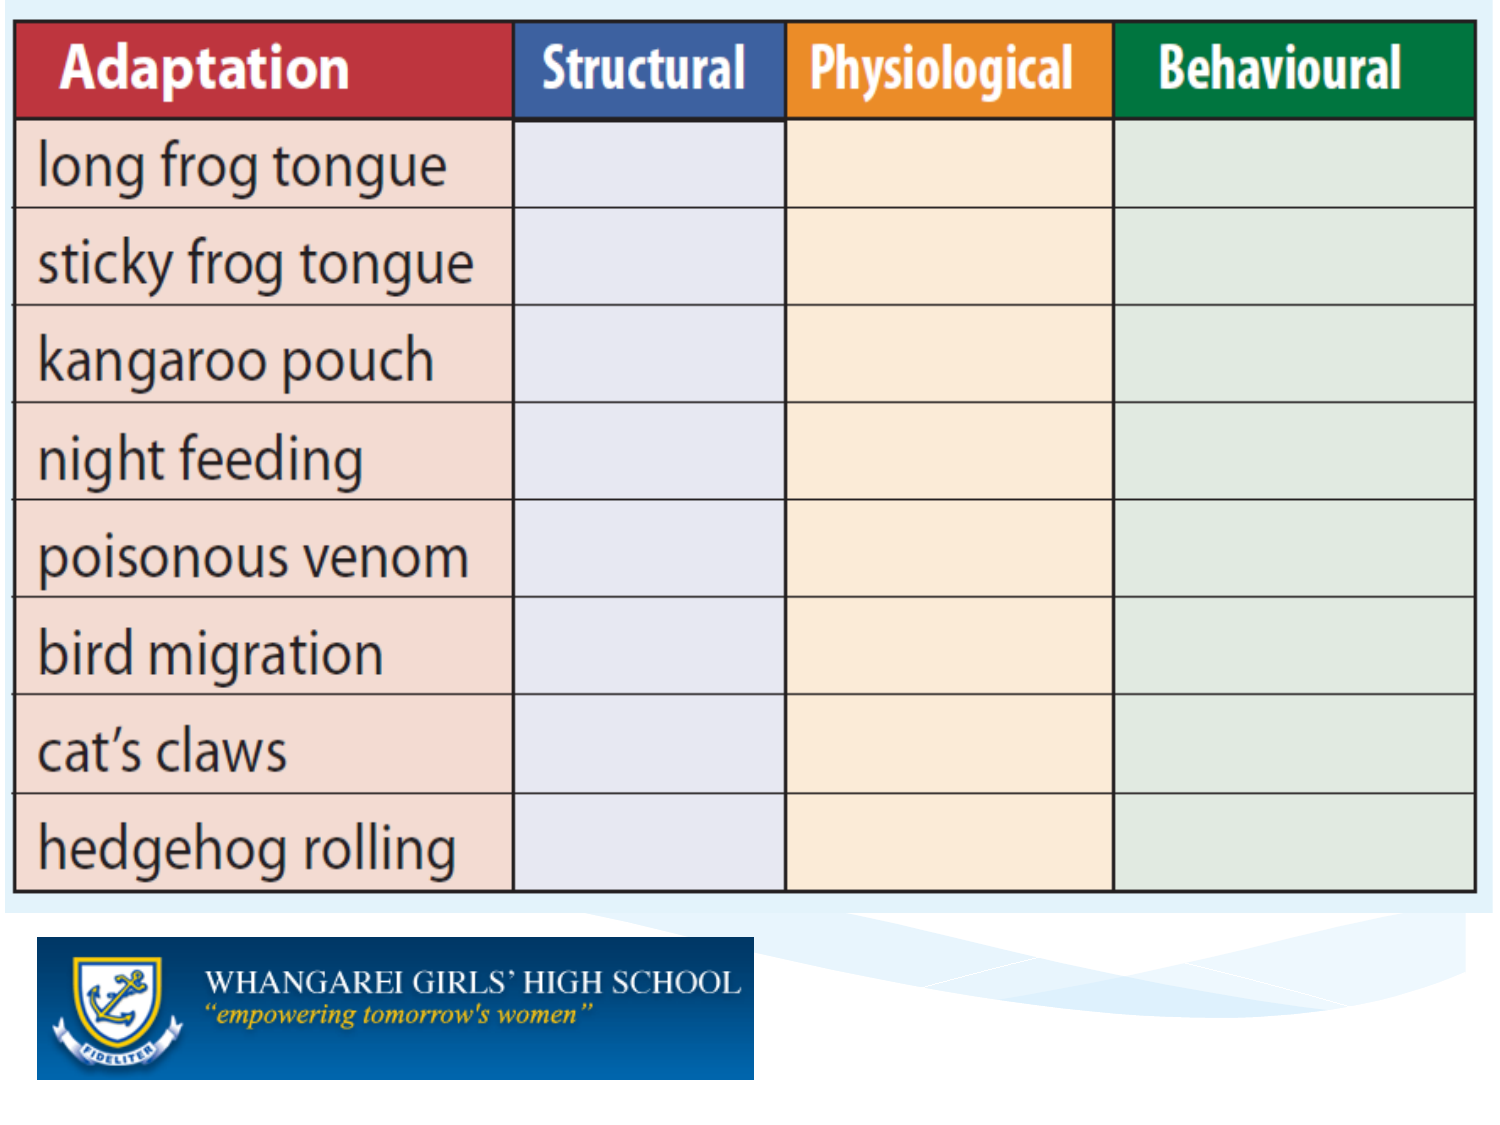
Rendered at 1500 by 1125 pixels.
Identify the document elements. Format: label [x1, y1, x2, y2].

picture [4, 0, 1493, 913]
picture [37, 937, 754, 1080]
